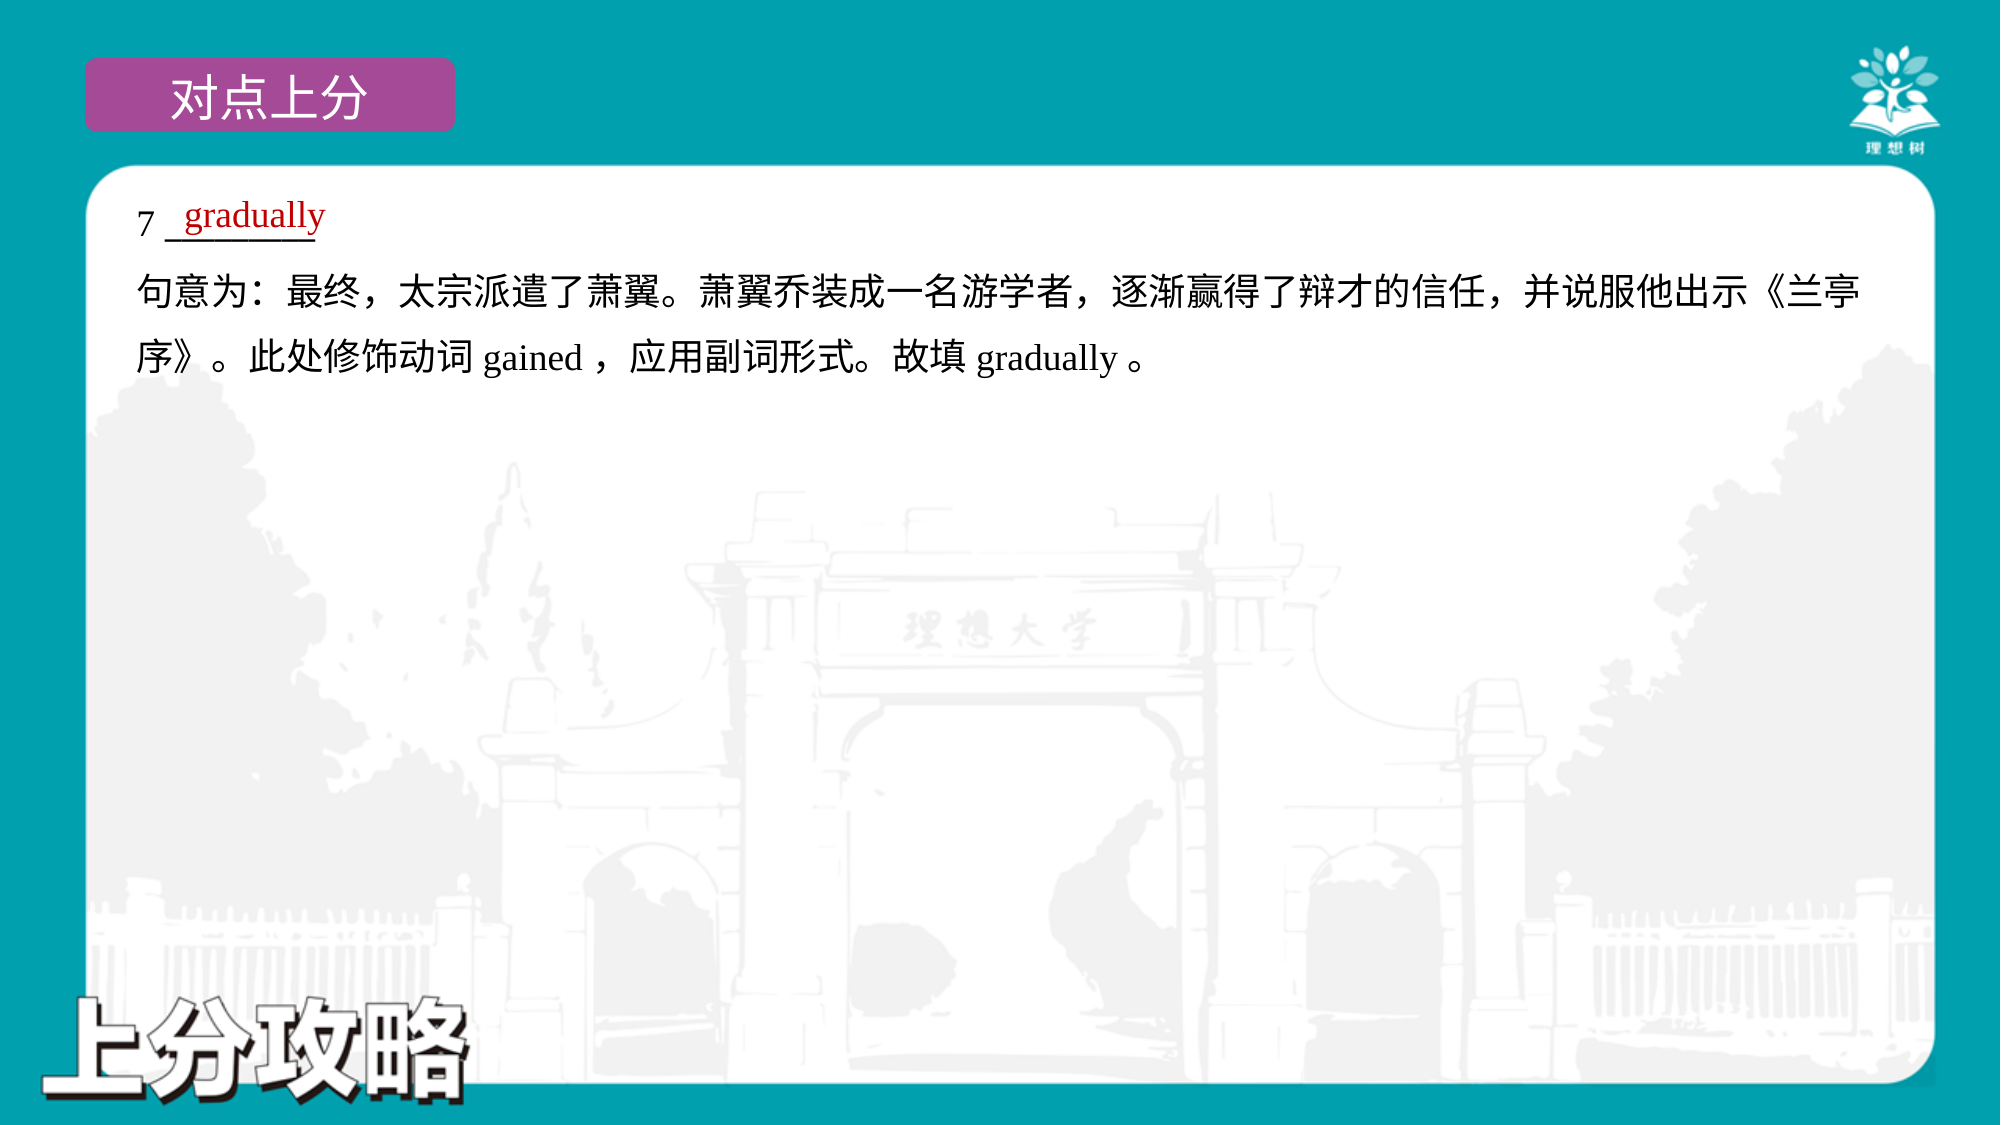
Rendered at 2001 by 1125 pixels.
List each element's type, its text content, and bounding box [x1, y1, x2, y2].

text_box 句意为：最终，太宗派遣了萧翼。萧翼乔装成一名游学者，逐渐赢得了辩才的信任，并说服他出示《兰亭 序》。此处修饰动词gained，应用副词形式。故填gradually。 [136, 244, 1865, 372]
text_box 7 _________ [136, 176, 1865, 237]
text_box gradually [170, 168, 340, 228]
picture [0, 0, 2000, 1125]
